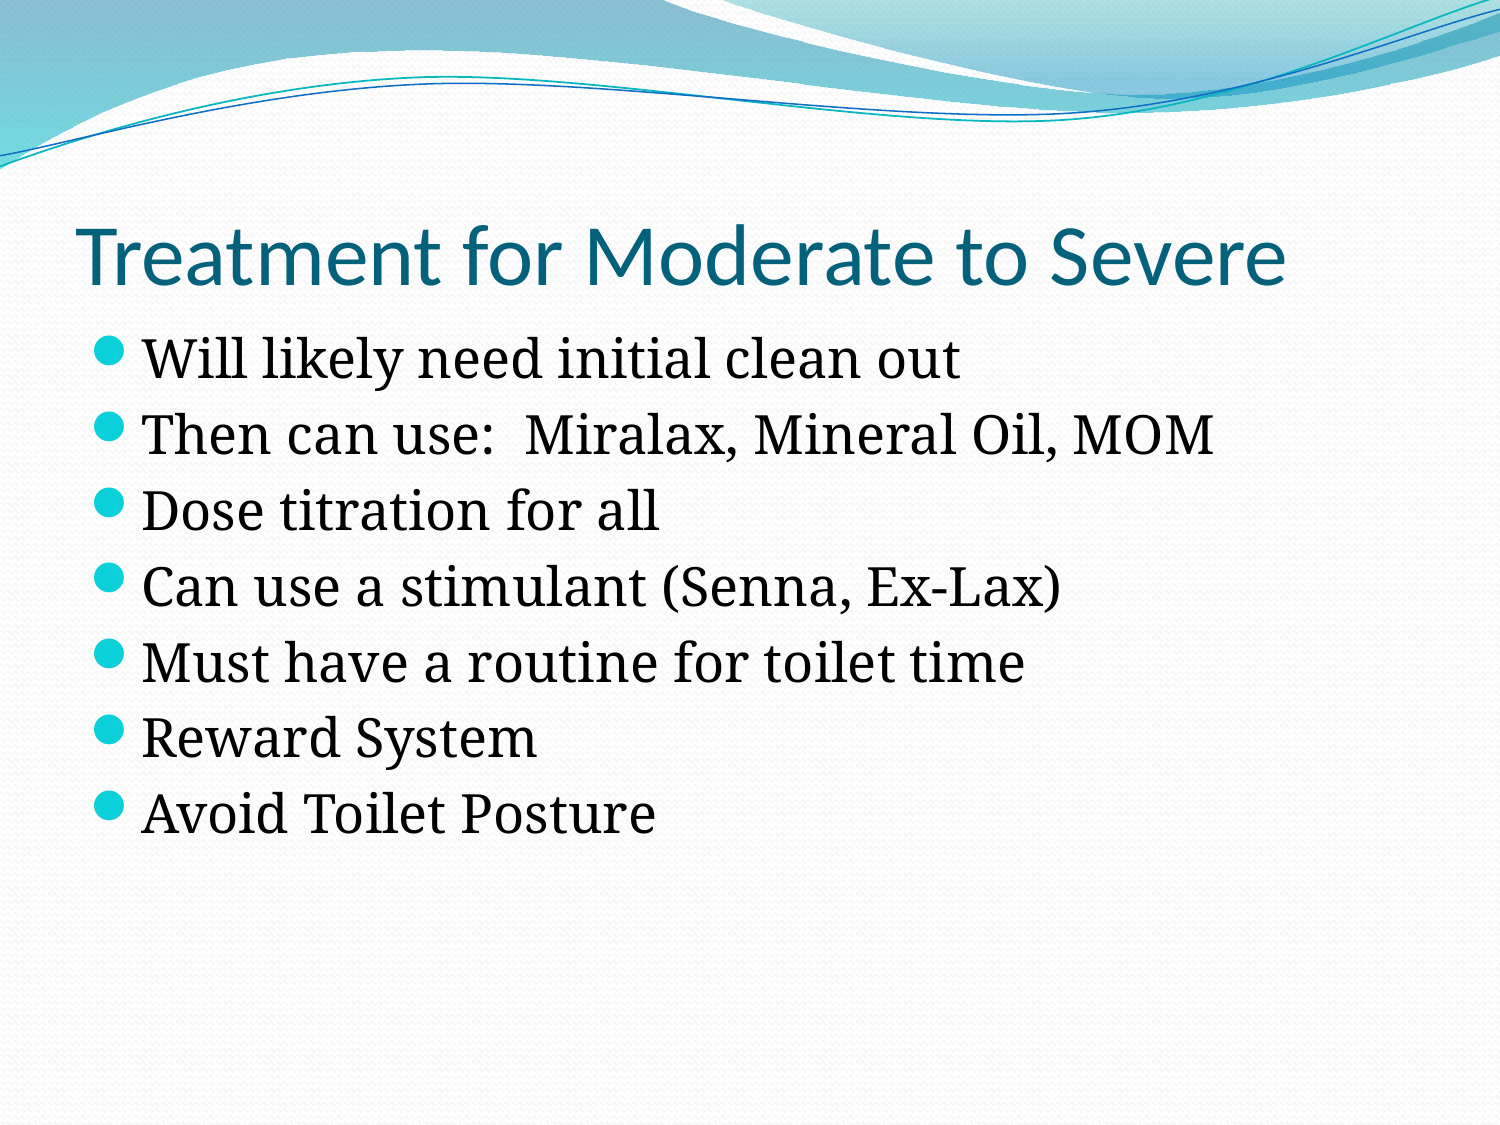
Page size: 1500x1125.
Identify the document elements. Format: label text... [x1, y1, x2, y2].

title Treatment for Moderate to Severe [75, 115, 1425, 303]
list Will likely need initial clean out Then can use: Miralax, Mineral Oil, MOM Dose titration for all Can use a stimulant (Senna, Ex-Lax) Must have a routine for toilet time Reward System Avoid Toilet Posture [75, 317, 1425, 1038]
